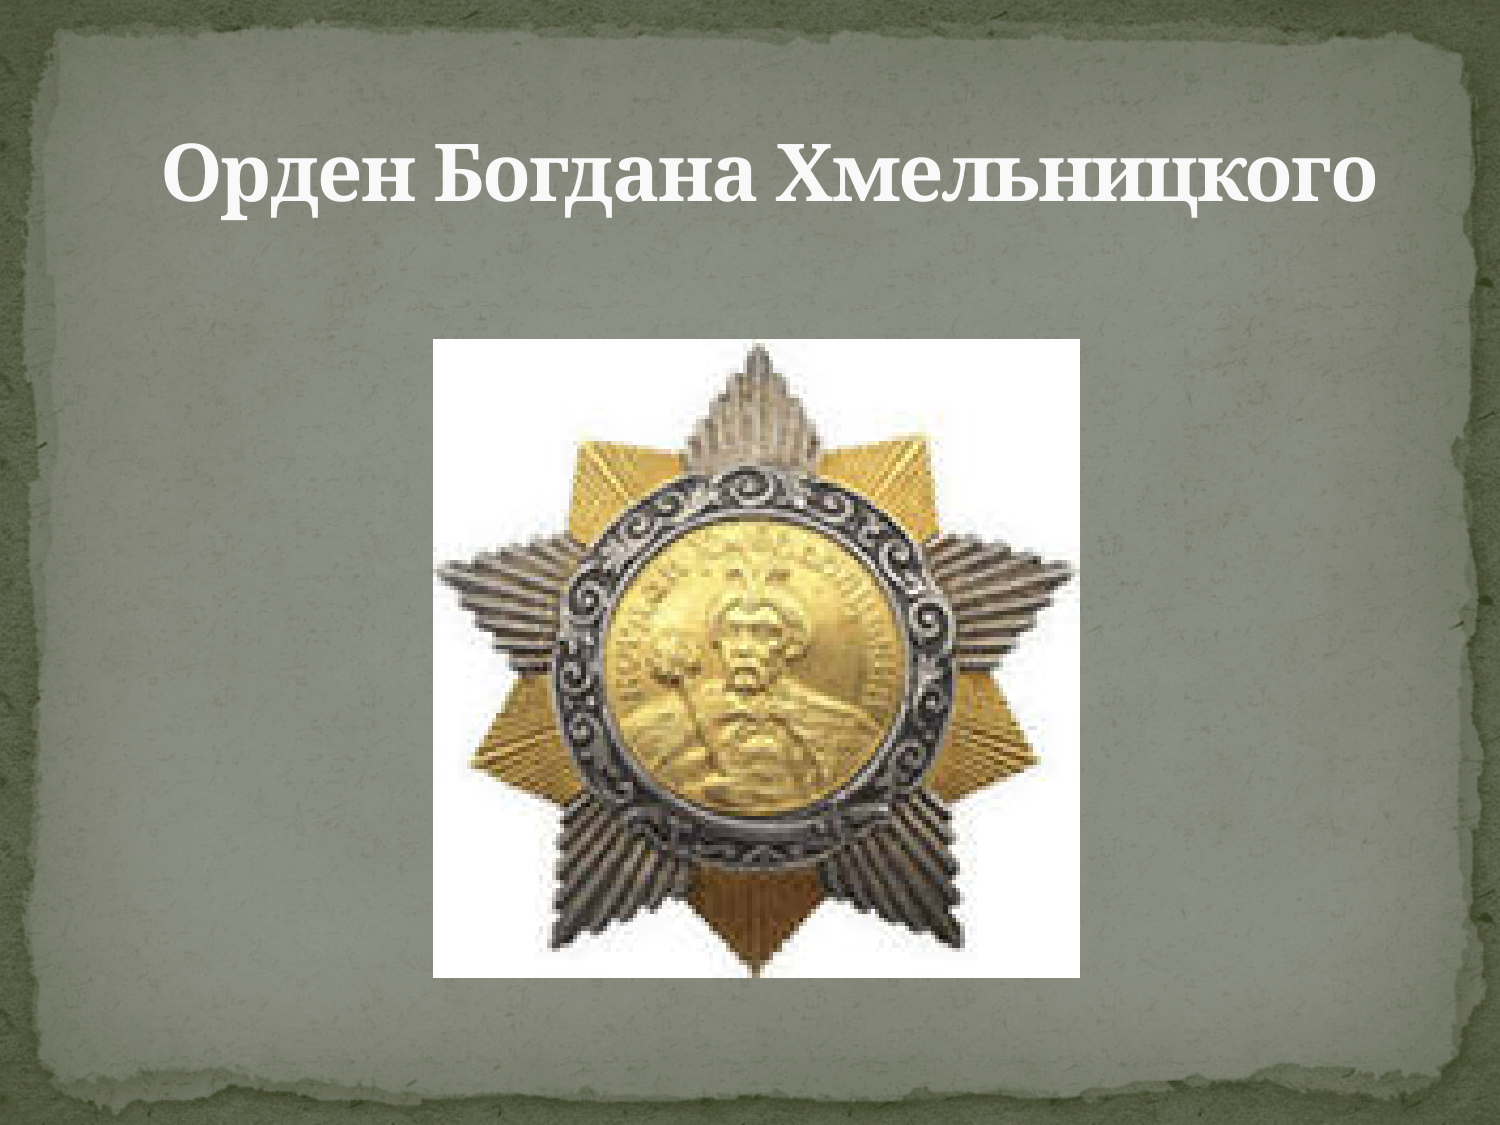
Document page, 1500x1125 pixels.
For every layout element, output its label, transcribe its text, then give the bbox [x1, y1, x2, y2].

title Орден Богдана Хмельницкого [74, 24, 1425, 225]
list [436, 342, 1079, 976]
